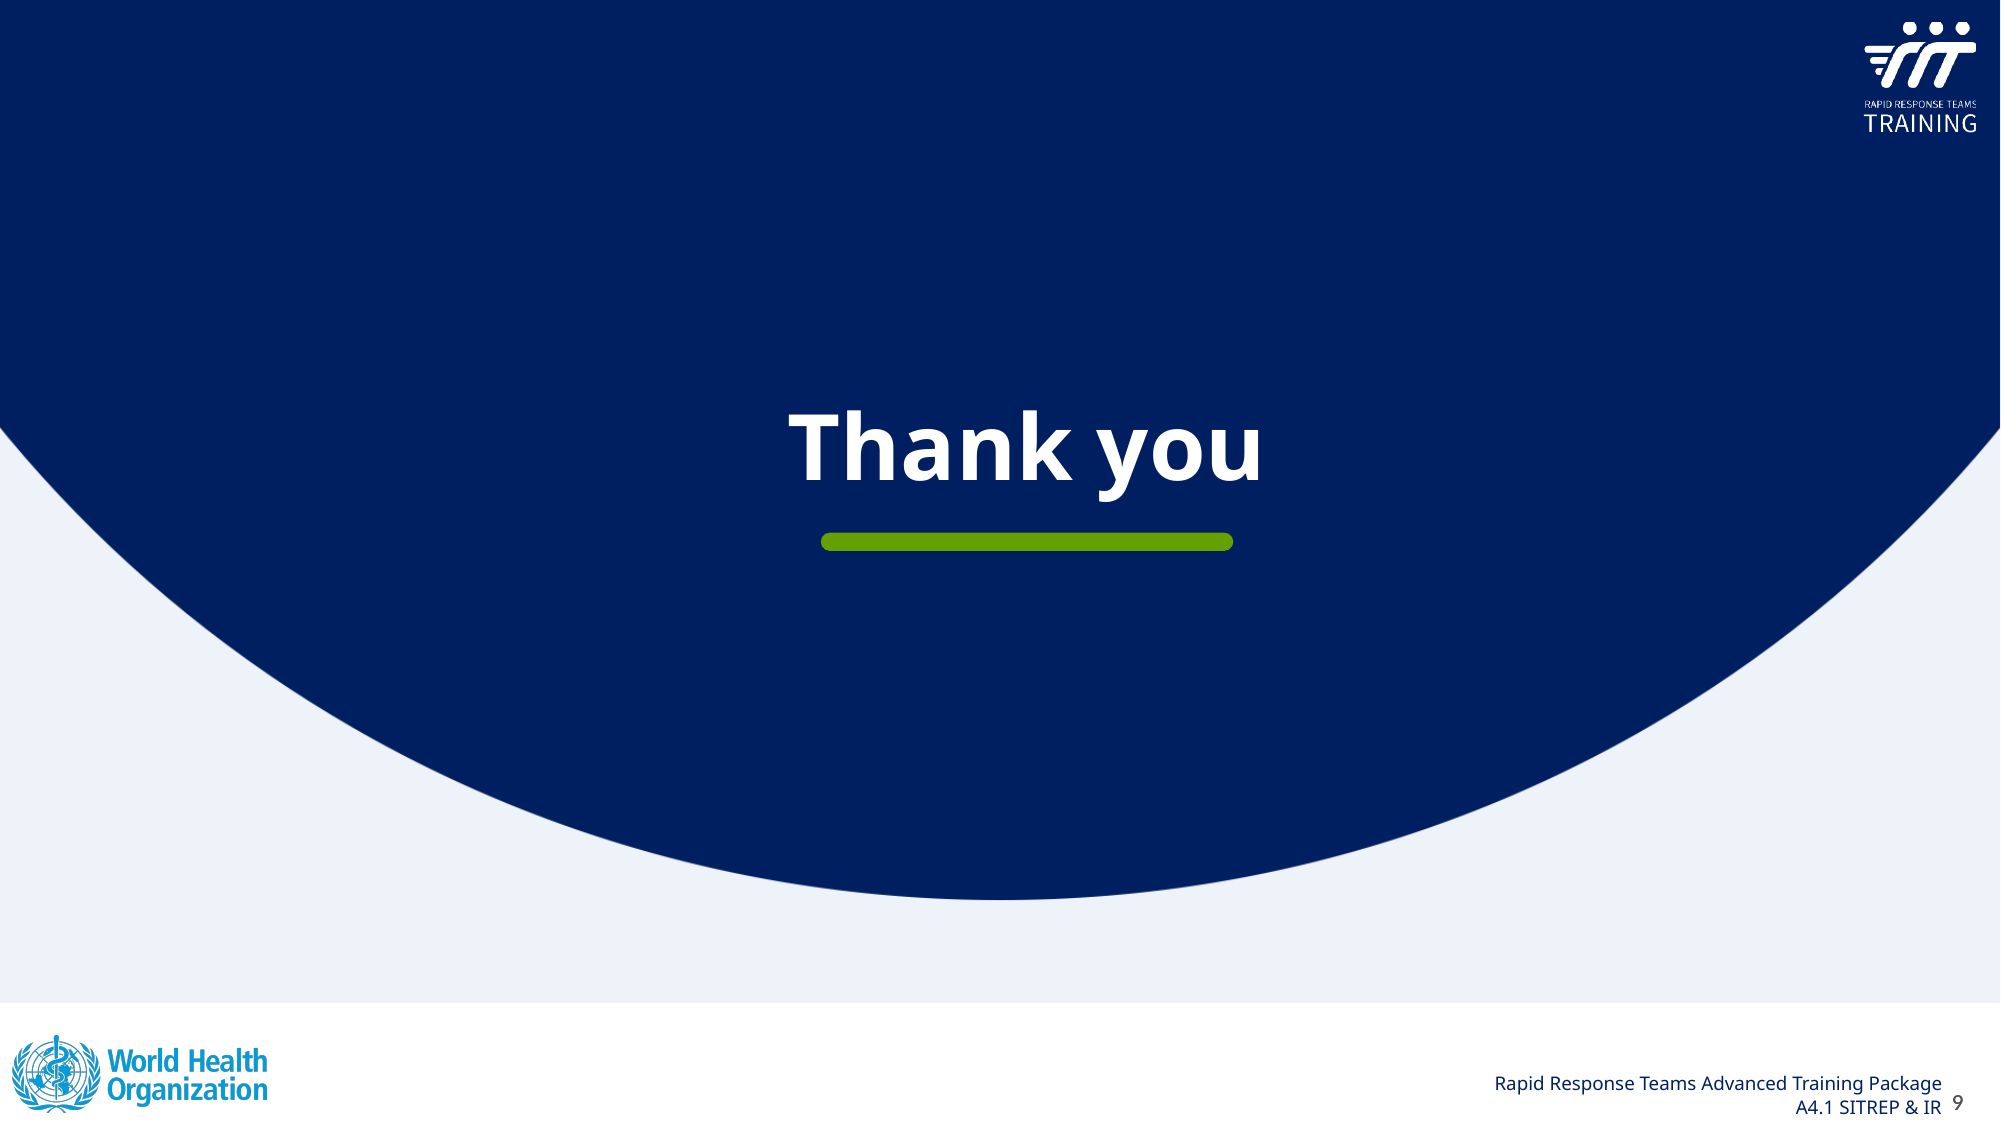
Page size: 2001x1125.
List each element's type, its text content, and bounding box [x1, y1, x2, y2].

picture [0, 0, 2001, 1003]
slide_number 9 [1882, 1037, 1916, 1092]
picture [58, 1050, 64, 1058]
picture [12, 1035, 267, 1113]
picture [12, 1083, 48, 1113]
